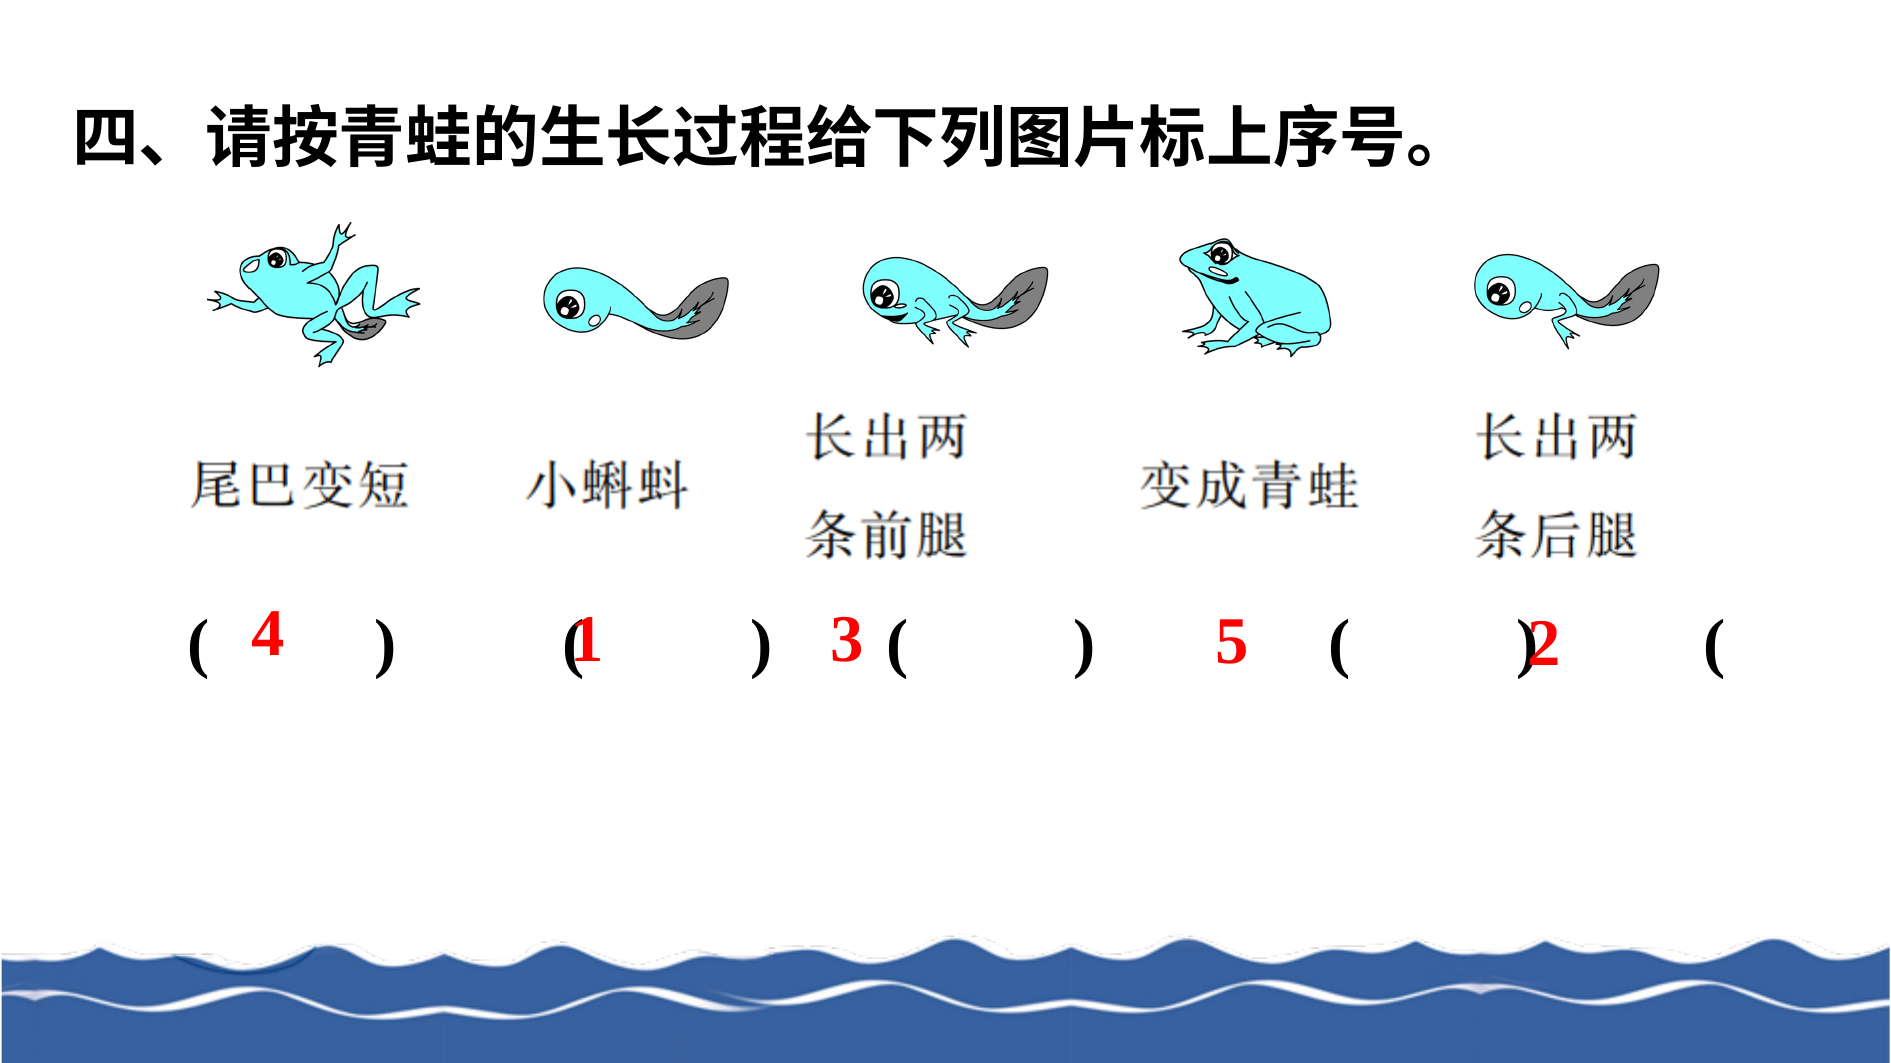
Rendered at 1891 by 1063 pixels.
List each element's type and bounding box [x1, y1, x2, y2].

picture [1, 886, 1891, 1063]
text_box [57, 47, 1891, 688]
